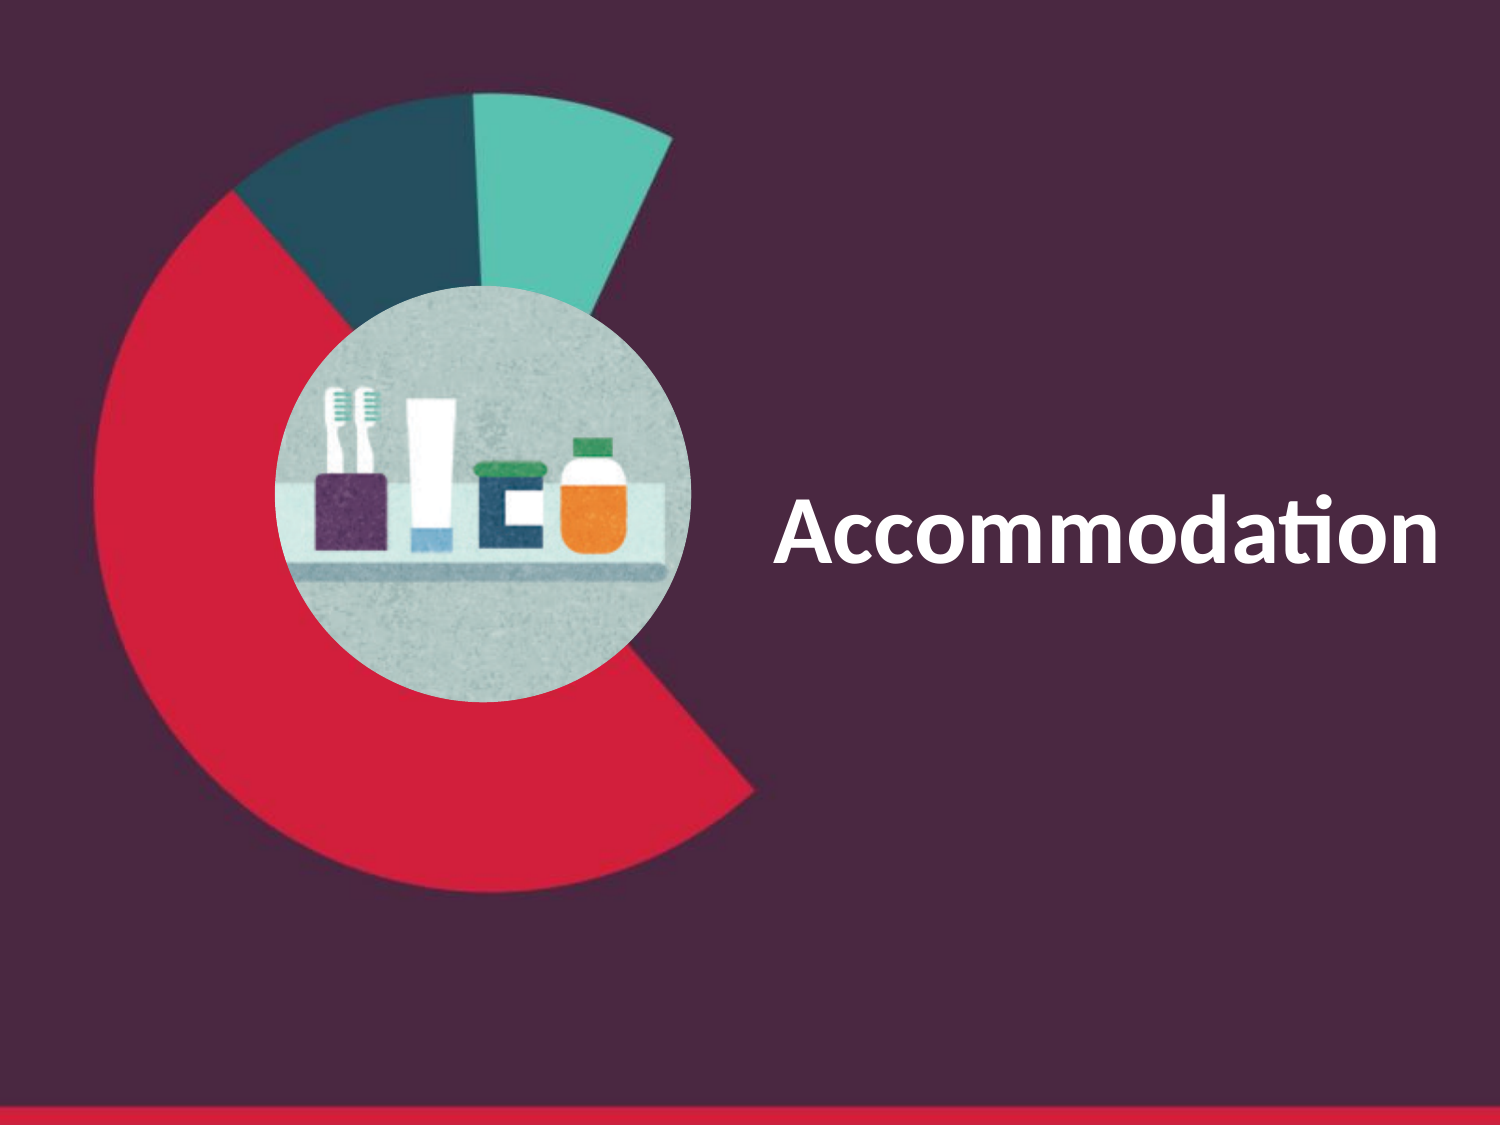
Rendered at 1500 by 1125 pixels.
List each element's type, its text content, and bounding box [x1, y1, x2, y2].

picture [0, 0, 1500, 1125]
title Accommodation [773, 442, 1480, 631]
